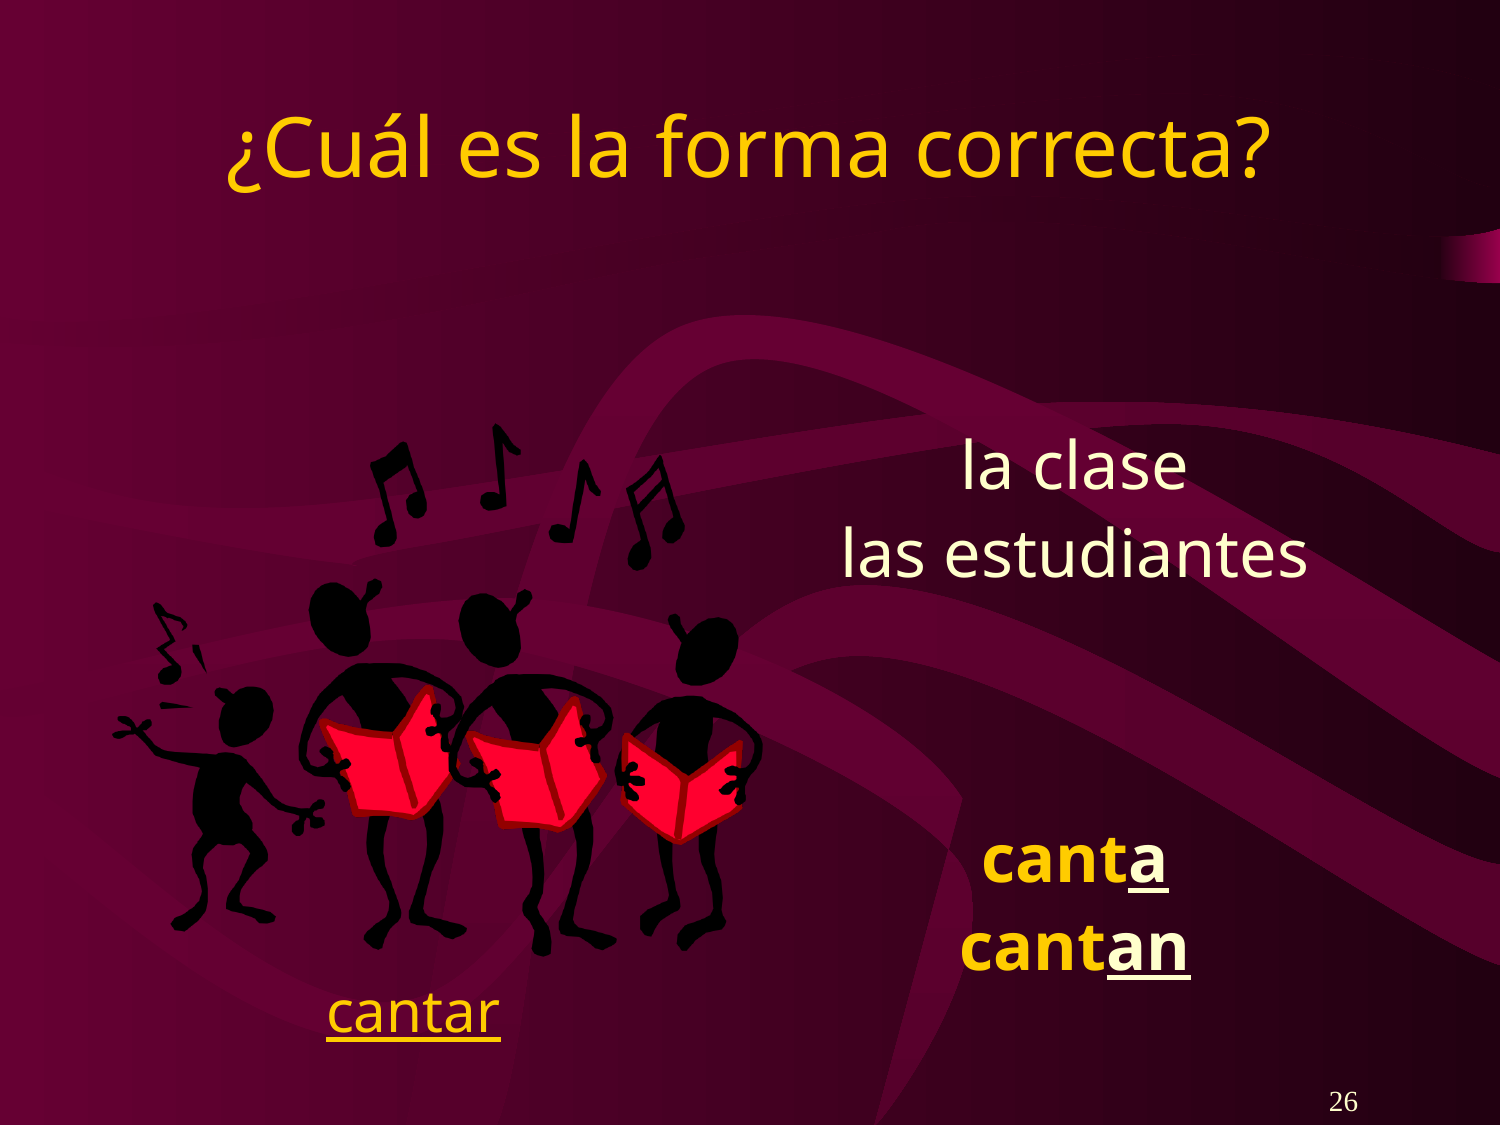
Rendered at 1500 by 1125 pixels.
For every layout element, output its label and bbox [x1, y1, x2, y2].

picture [112, 423, 763, 957]
text_box [0, 0, 1500, 1125]
